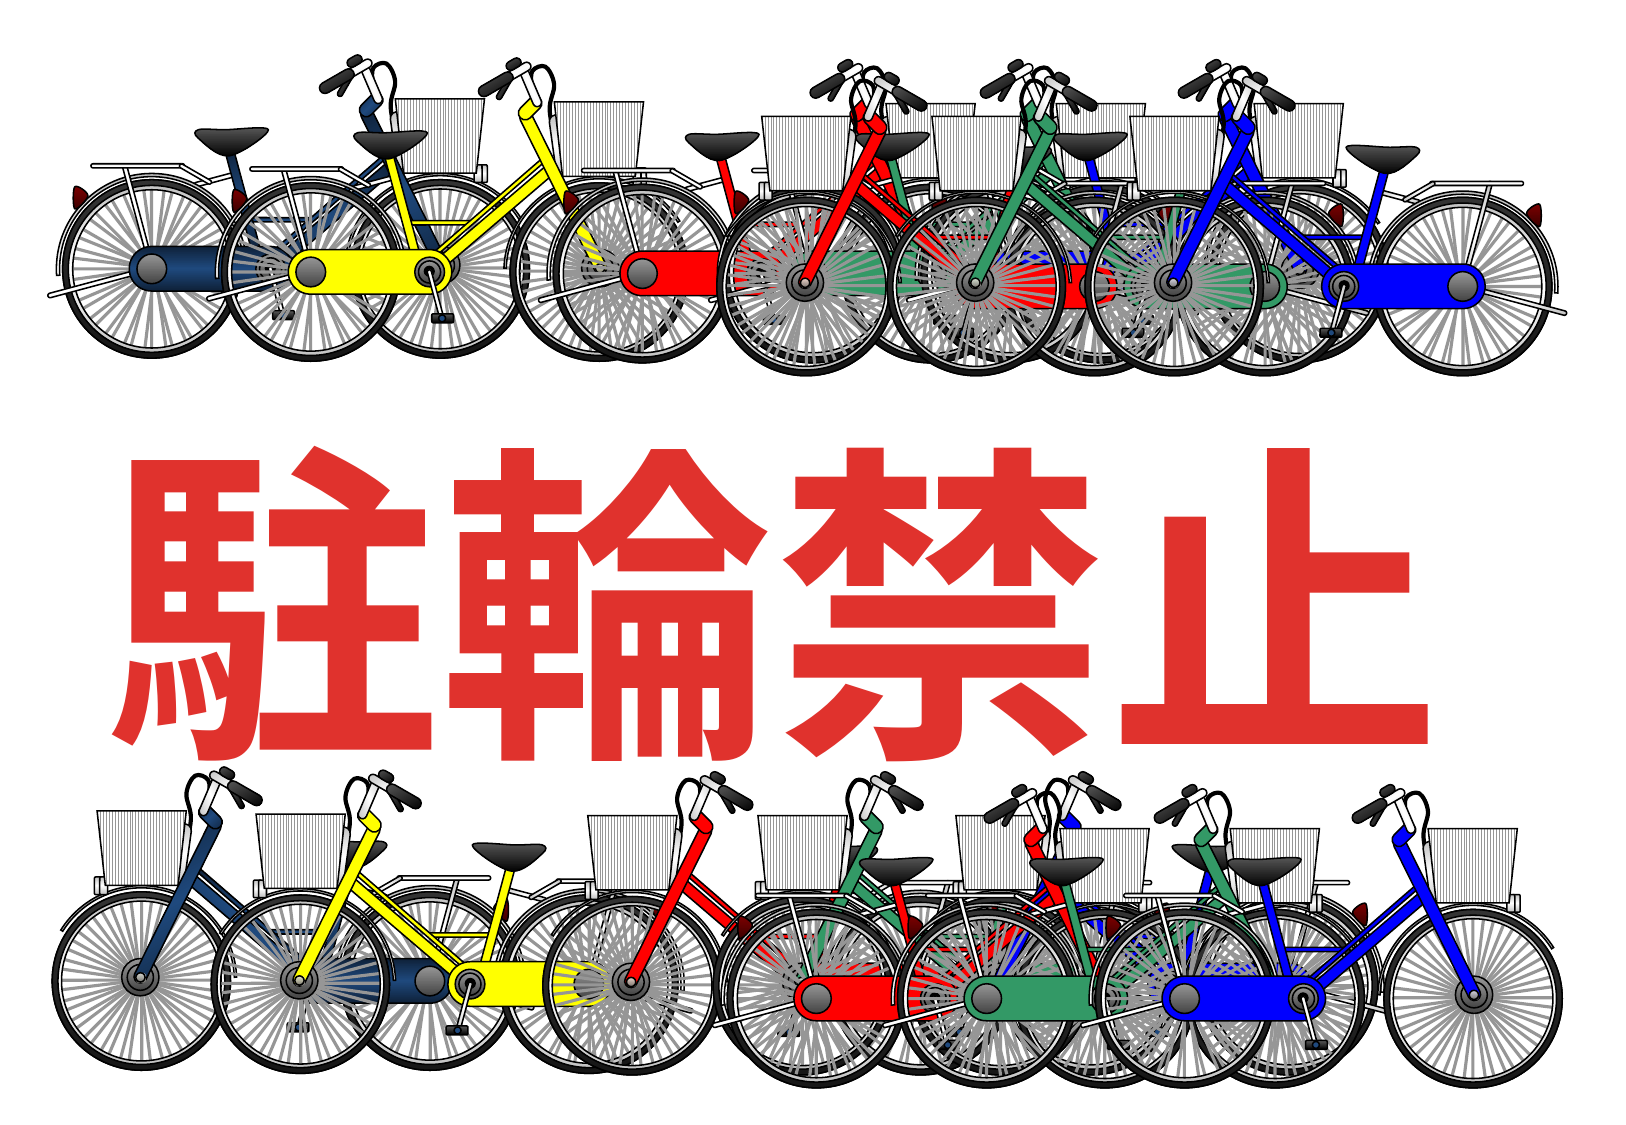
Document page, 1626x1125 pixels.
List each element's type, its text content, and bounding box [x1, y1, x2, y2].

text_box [45, 56, 536, 365]
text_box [204, 771, 537, 1080]
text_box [706, 60, 903, 76]
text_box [904, 60, 1395, 72]
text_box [706, 773, 902, 788]
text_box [904, 773, 1395, 784]
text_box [204, 59, 537, 368]
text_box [710, 786, 878, 1095]
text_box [1078, 786, 1569, 1095]
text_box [536, 60, 705, 370]
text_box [1078, 73, 1569, 383]
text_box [880, 73, 1077, 383]
text_box 駐輪禁止 [91, 390, 1512, 784]
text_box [536, 773, 704, 1082]
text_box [45, 768, 536, 1077]
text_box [880, 786, 1076, 1095]
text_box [710, 73, 879, 383]
